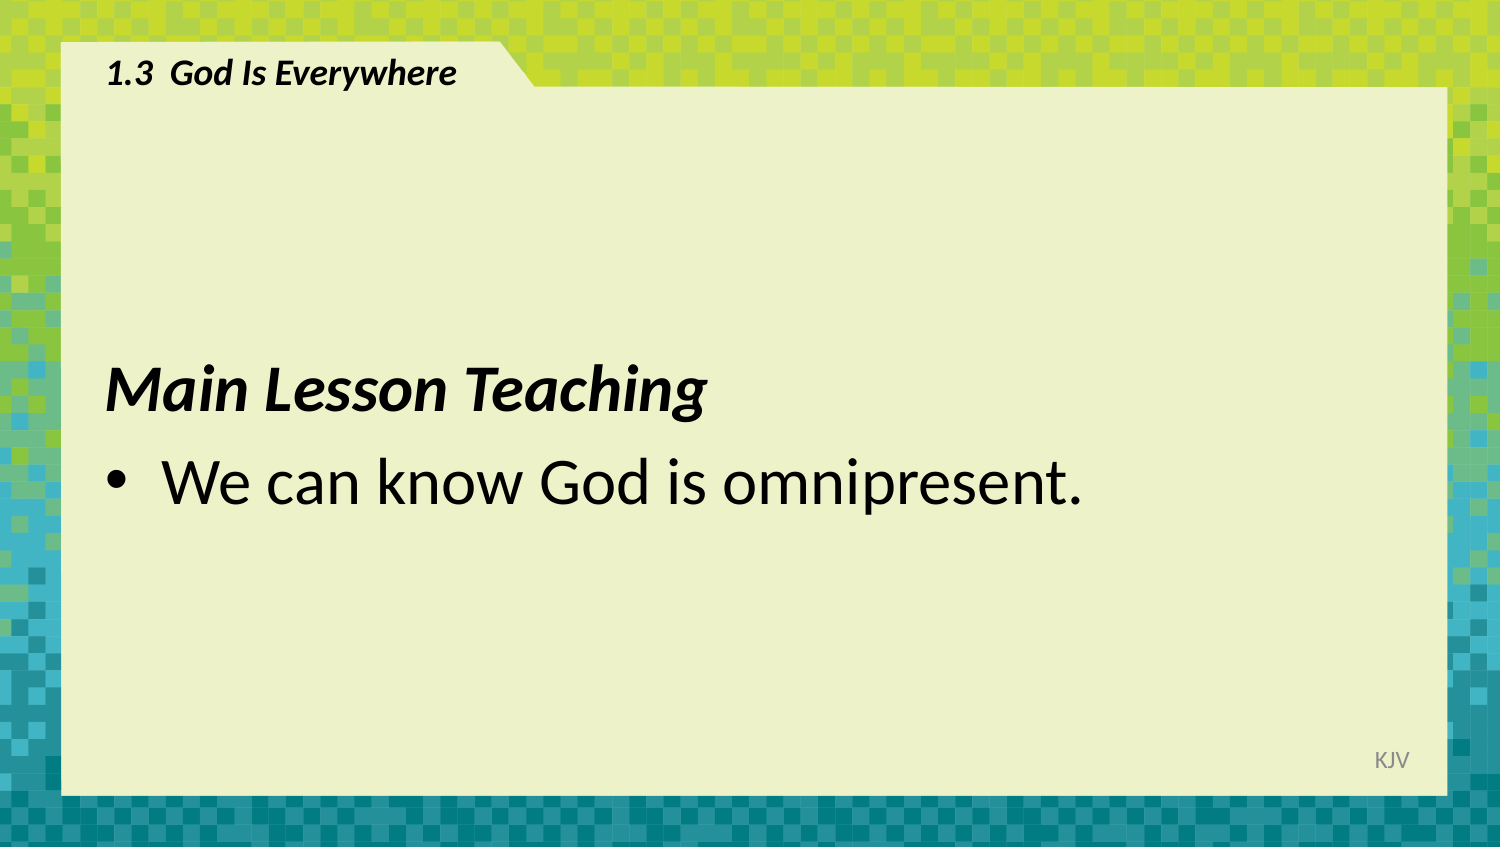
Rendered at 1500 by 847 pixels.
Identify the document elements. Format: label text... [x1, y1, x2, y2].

title 1.3 God Is Everywhere [89, 33, 1420, 108]
picture [0, 0, 1500, 847]
list Main Lesson Teaching We can know God is omnipresent. [89, 141, 1403, 722]
footer KJV [950, 736, 1425, 782]
